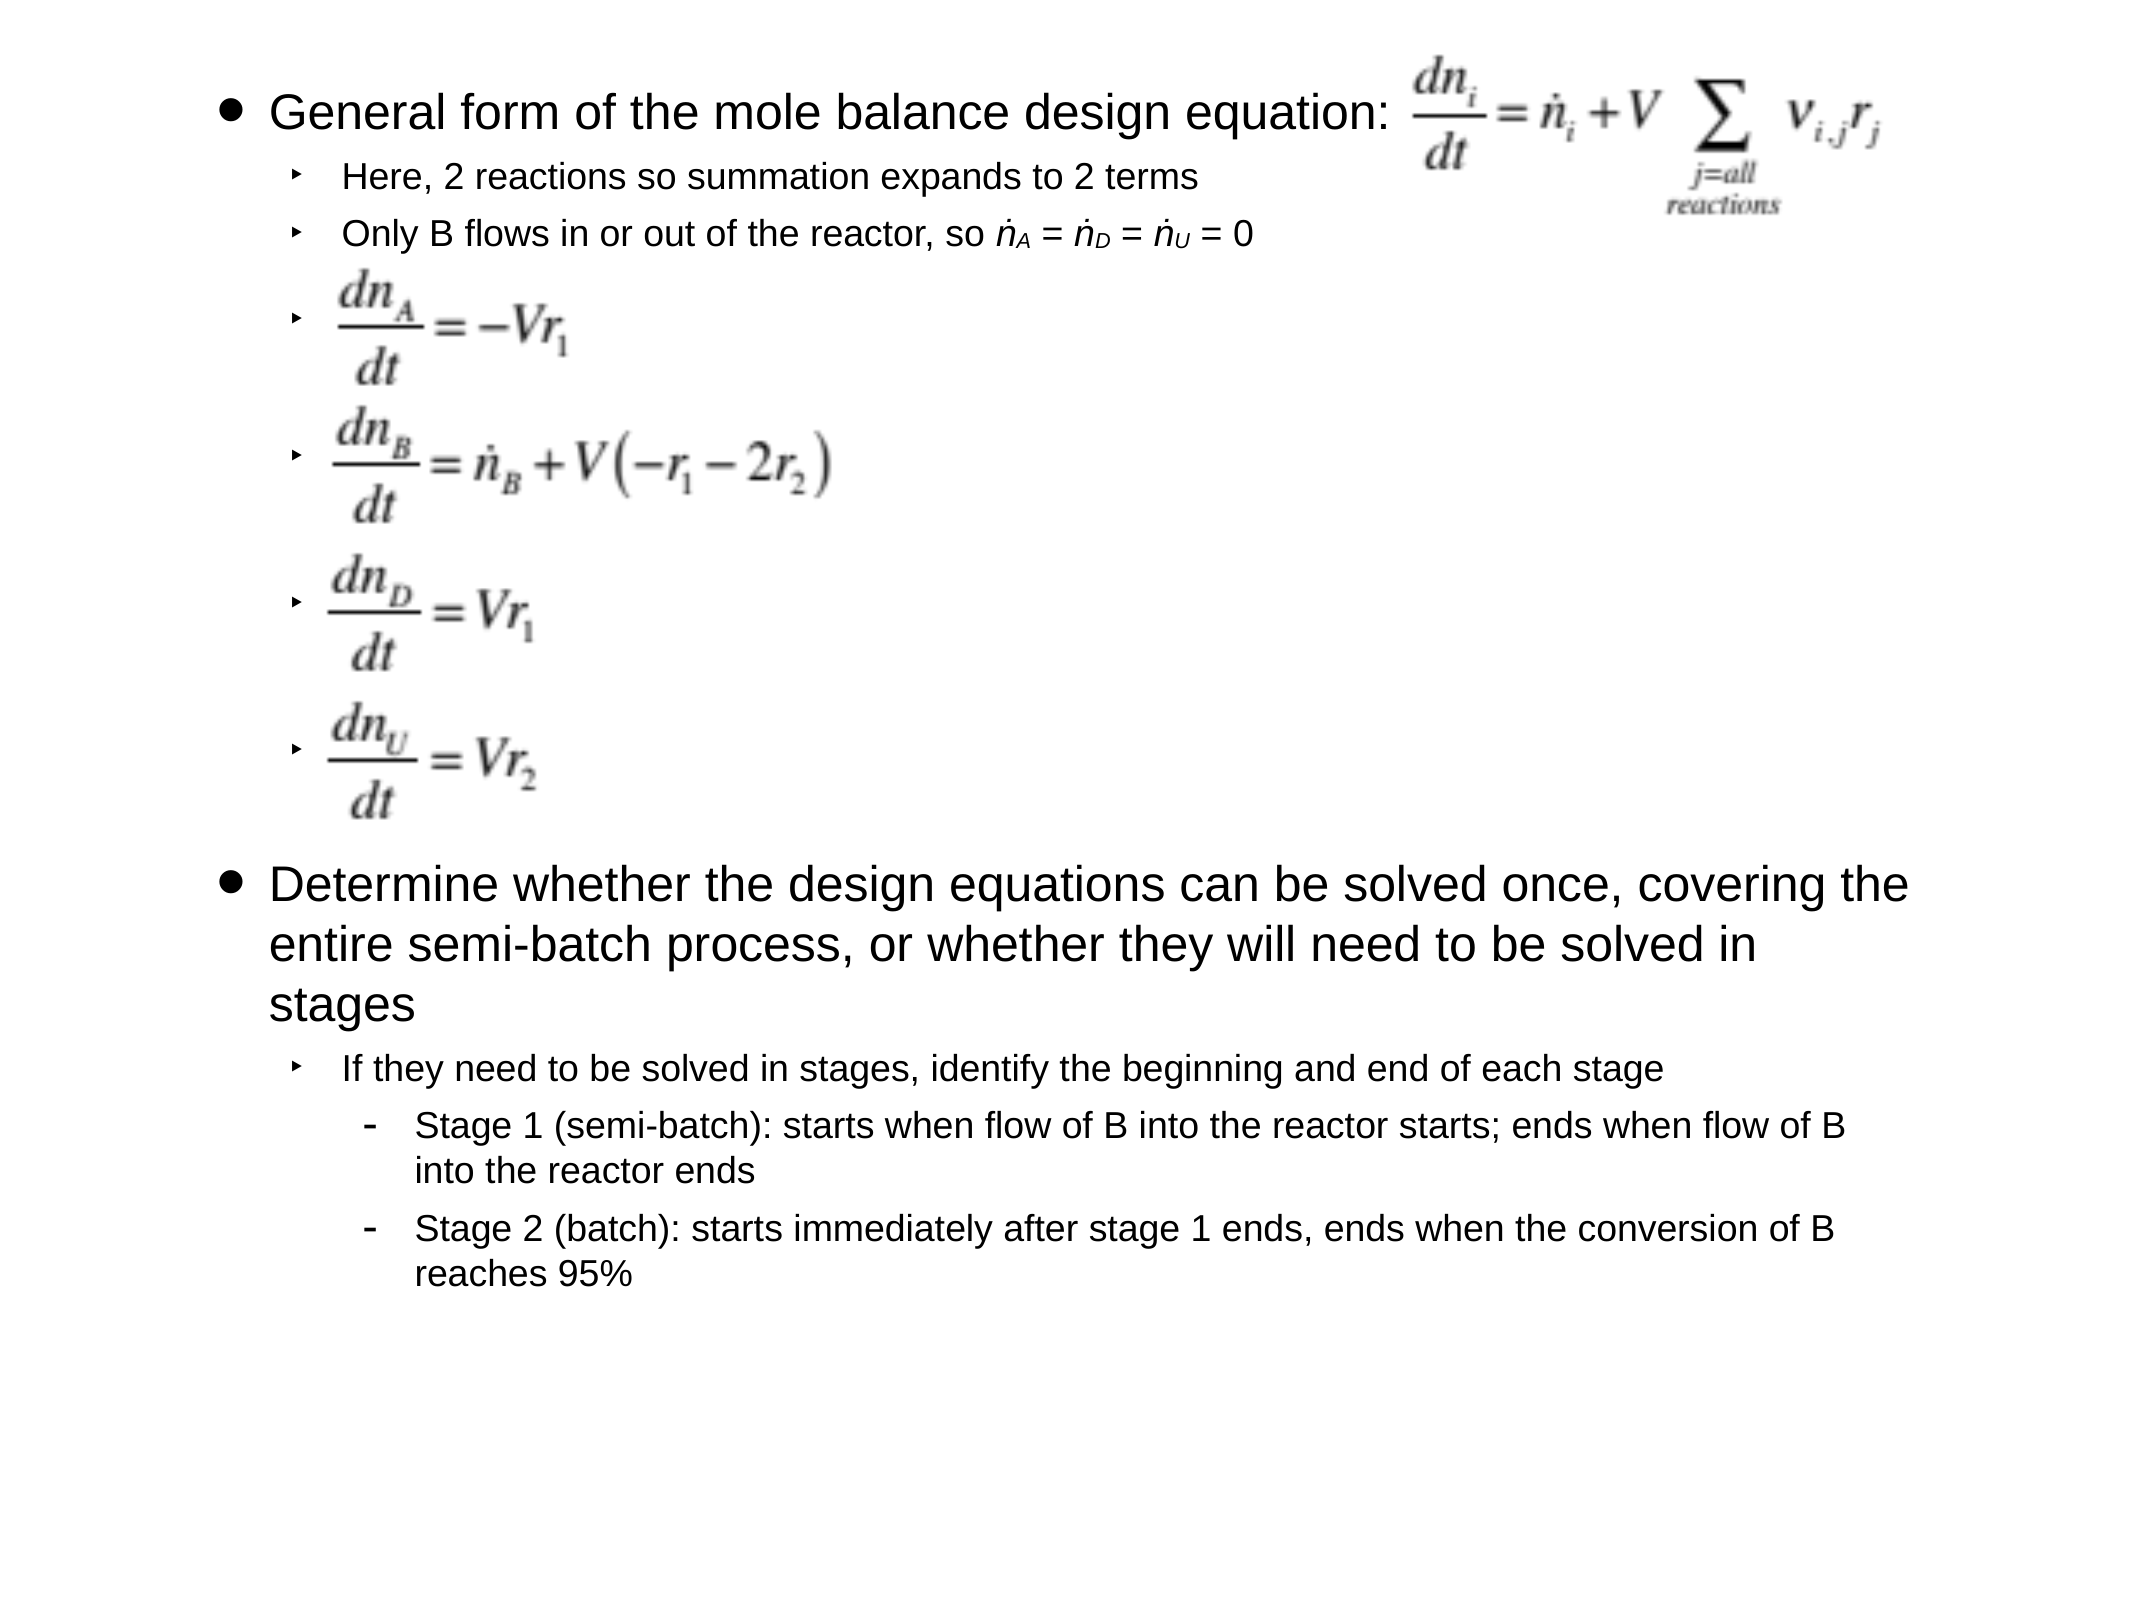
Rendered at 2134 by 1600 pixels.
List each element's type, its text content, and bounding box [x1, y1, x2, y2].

list General form of the mole balance design equation: Here, 2 reactions so summation expands to 2 terms Only B flows in or out of the reactor, so ṅA = ṅD = ṅU = 0 Determine whether the design equations can be solved once, covering the entire semi-batch process, or whether they will need to be solved in stages If they need to be solved in stages, identify the beginning and end of each stage Stage 1 (semi-batch): starts when flow of B into the reactor starts; ends when flow of B into the reactor ends Stage 2 (batch): starts immediately after stage 1 ends, ends when the conversion of B reaches 95% [208, 70, 1925, 1478]
picture [322, 689, 540, 827]
picture [1403, 43, 1890, 230]
picture [326, 255, 836, 531]
picture [322, 541, 540, 679]
